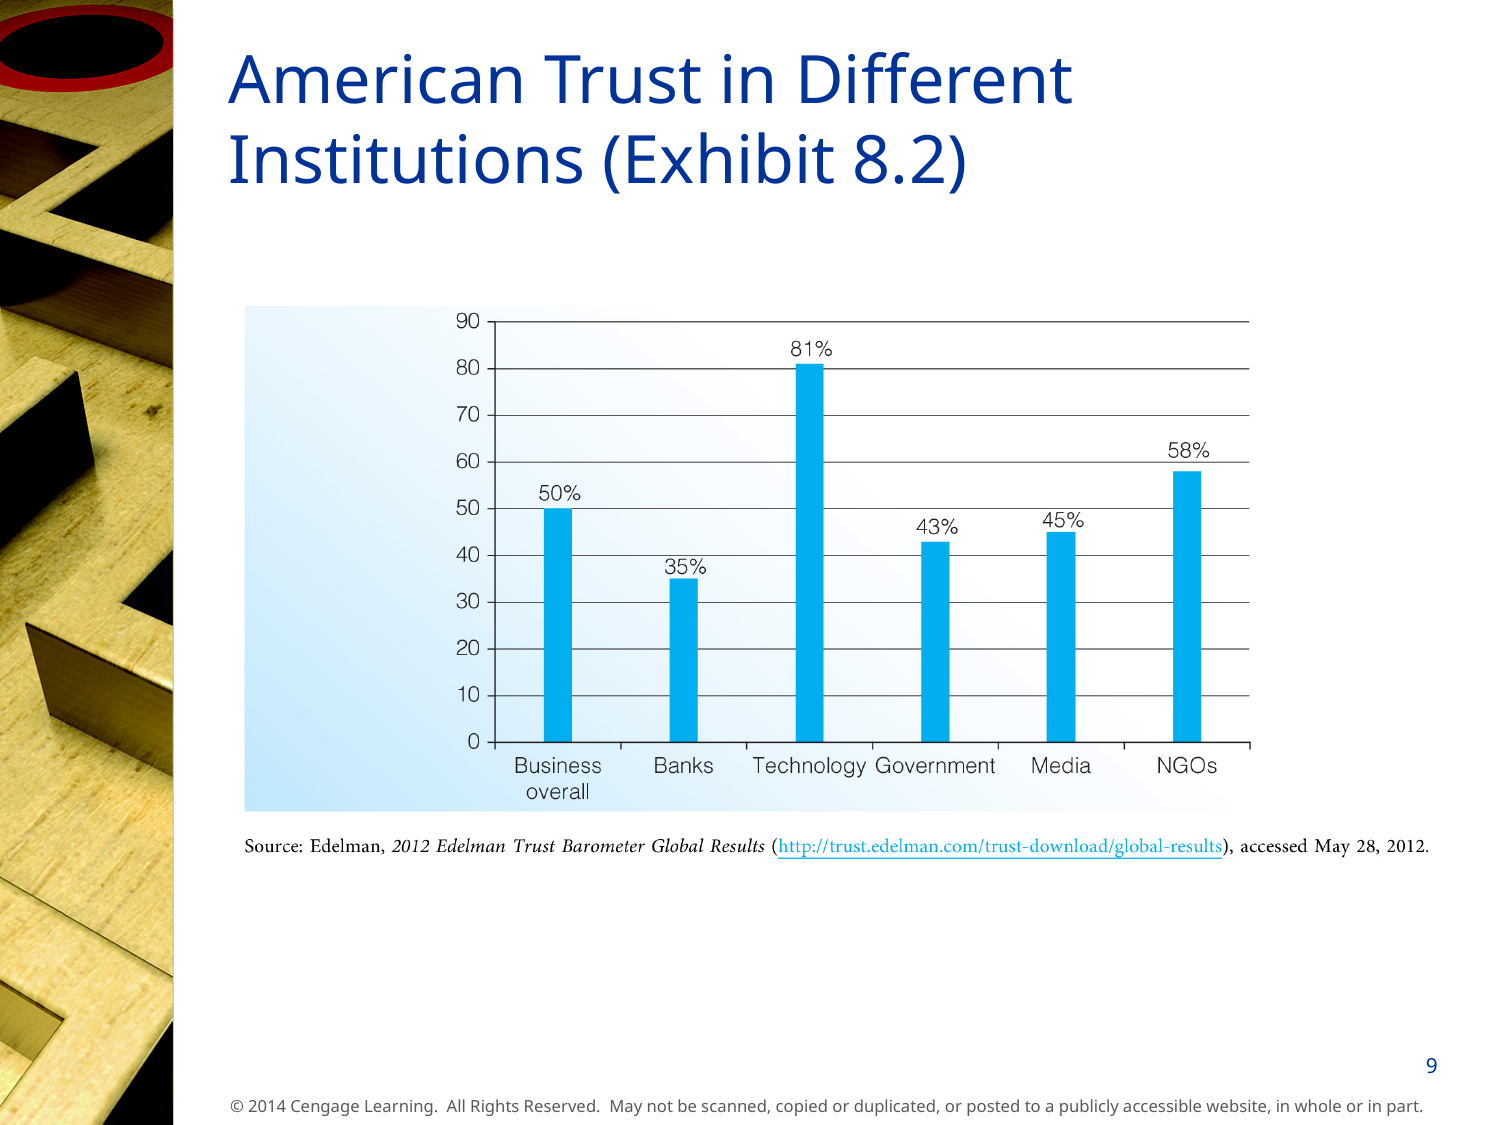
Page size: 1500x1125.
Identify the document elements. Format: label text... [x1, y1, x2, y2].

slide_number 9 [1386, 1037, 1478, 1097]
picture [244, 306, 1429, 860]
picture [0, 0, 174, 1125]
title American Trust in Different Institutions (Exhibit 8.2) [213, 29, 1454, 213]
